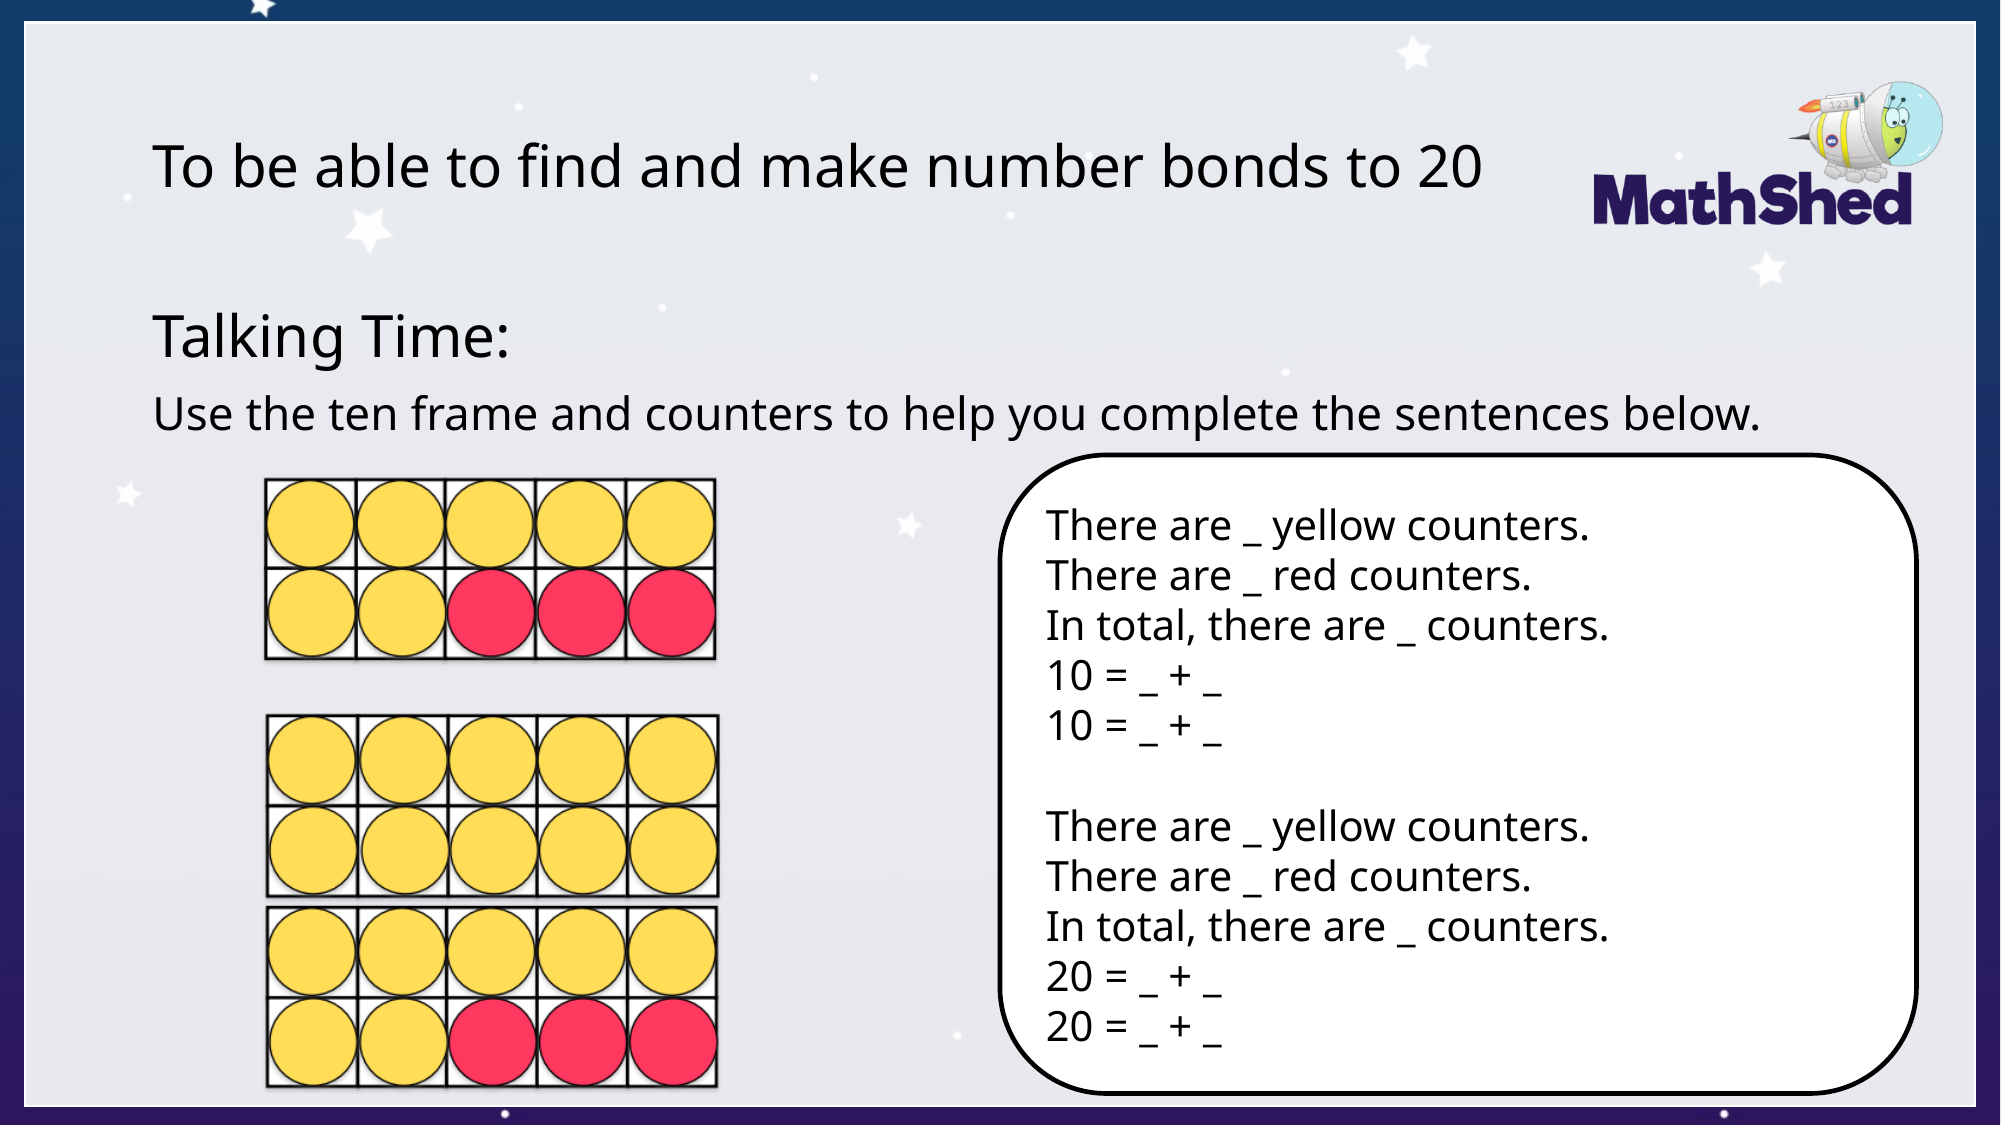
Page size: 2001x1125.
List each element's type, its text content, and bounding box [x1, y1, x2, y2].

picture [0, 0, 2001, 1125]
text_box There are _ yellow counters. There are _ red counters. In total, there are _ counters. 10 = _ + _ 10 = _ + _ There are _ yellow counters. There are _ red counters. In total, there are _ counters. 20 = _ + _ 20 = _ + _ [998, 453, 1918, 1095]
list Talking Time: Use the ten frame and counters to help you complete the sentences below. [137, 299, 1863, 1014]
title To be able to find and make number bonds to 20 [137, 59, 1578, 278]
